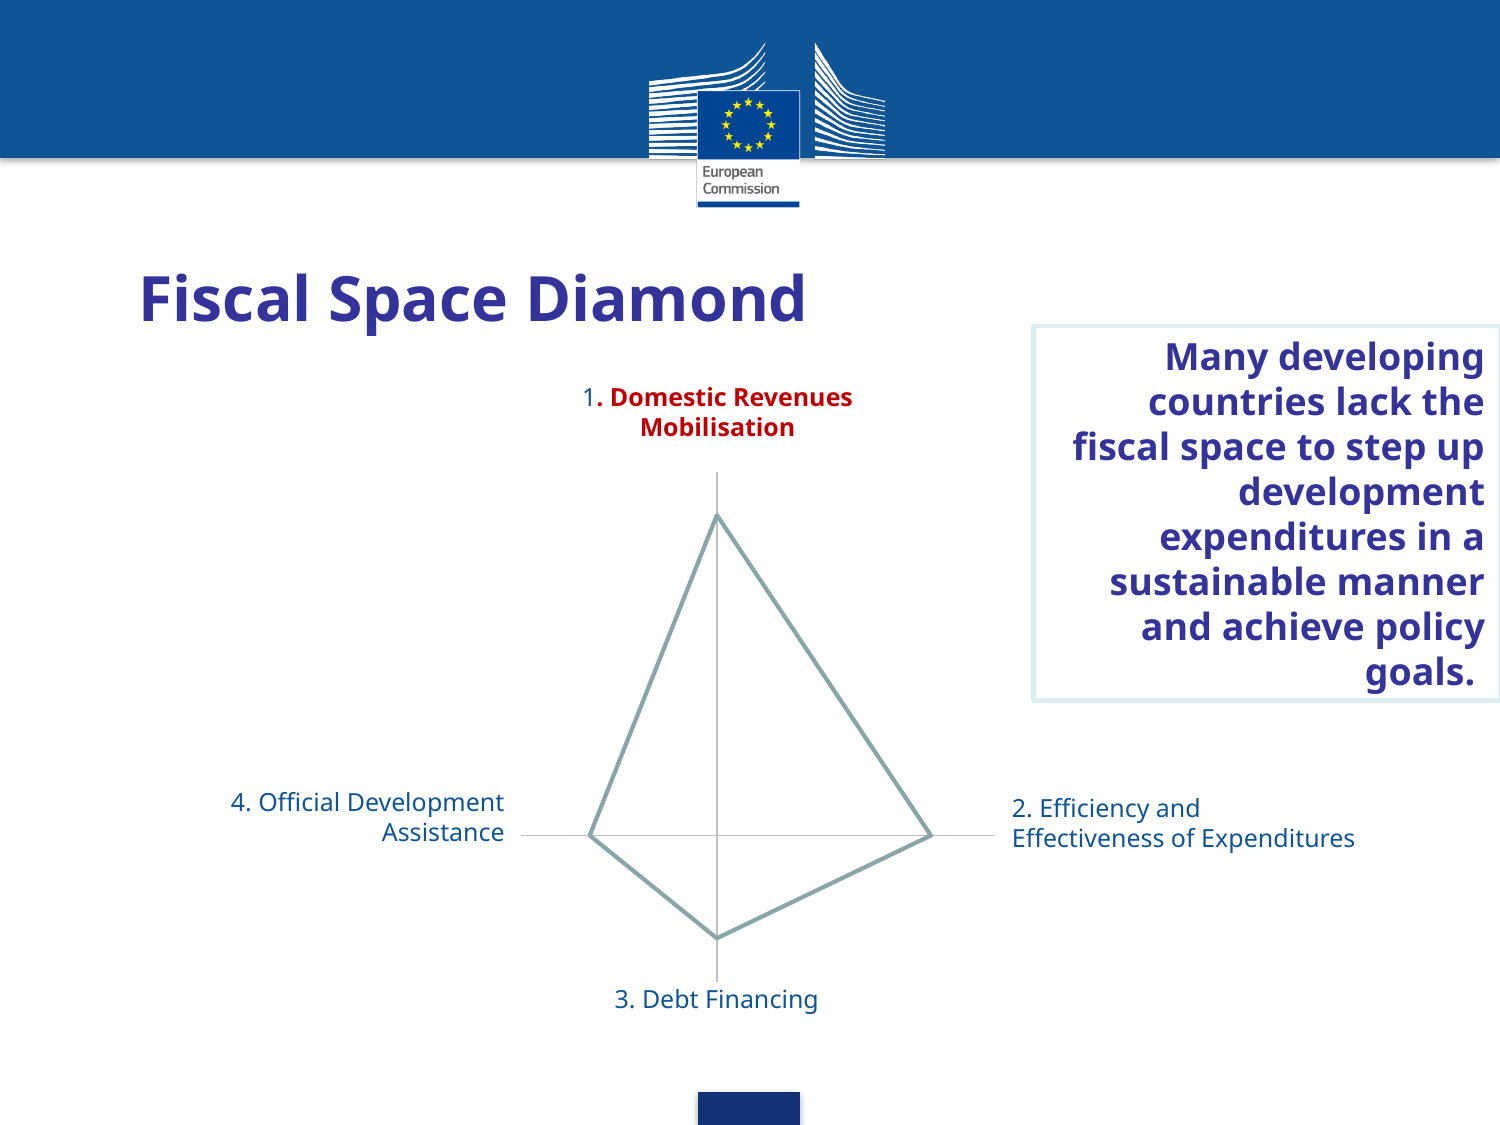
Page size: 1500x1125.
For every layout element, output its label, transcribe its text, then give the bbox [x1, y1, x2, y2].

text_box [114, 373, 1403, 1076]
picture [649, 42, 885, 208]
text_box Many developing countries lack the fiscal space to step up development expenditures in a sustainable manner and achieve policy goals. [1031, 324, 1500, 703]
title Fiscal Space Diamond [64, 219, 1416, 374]
